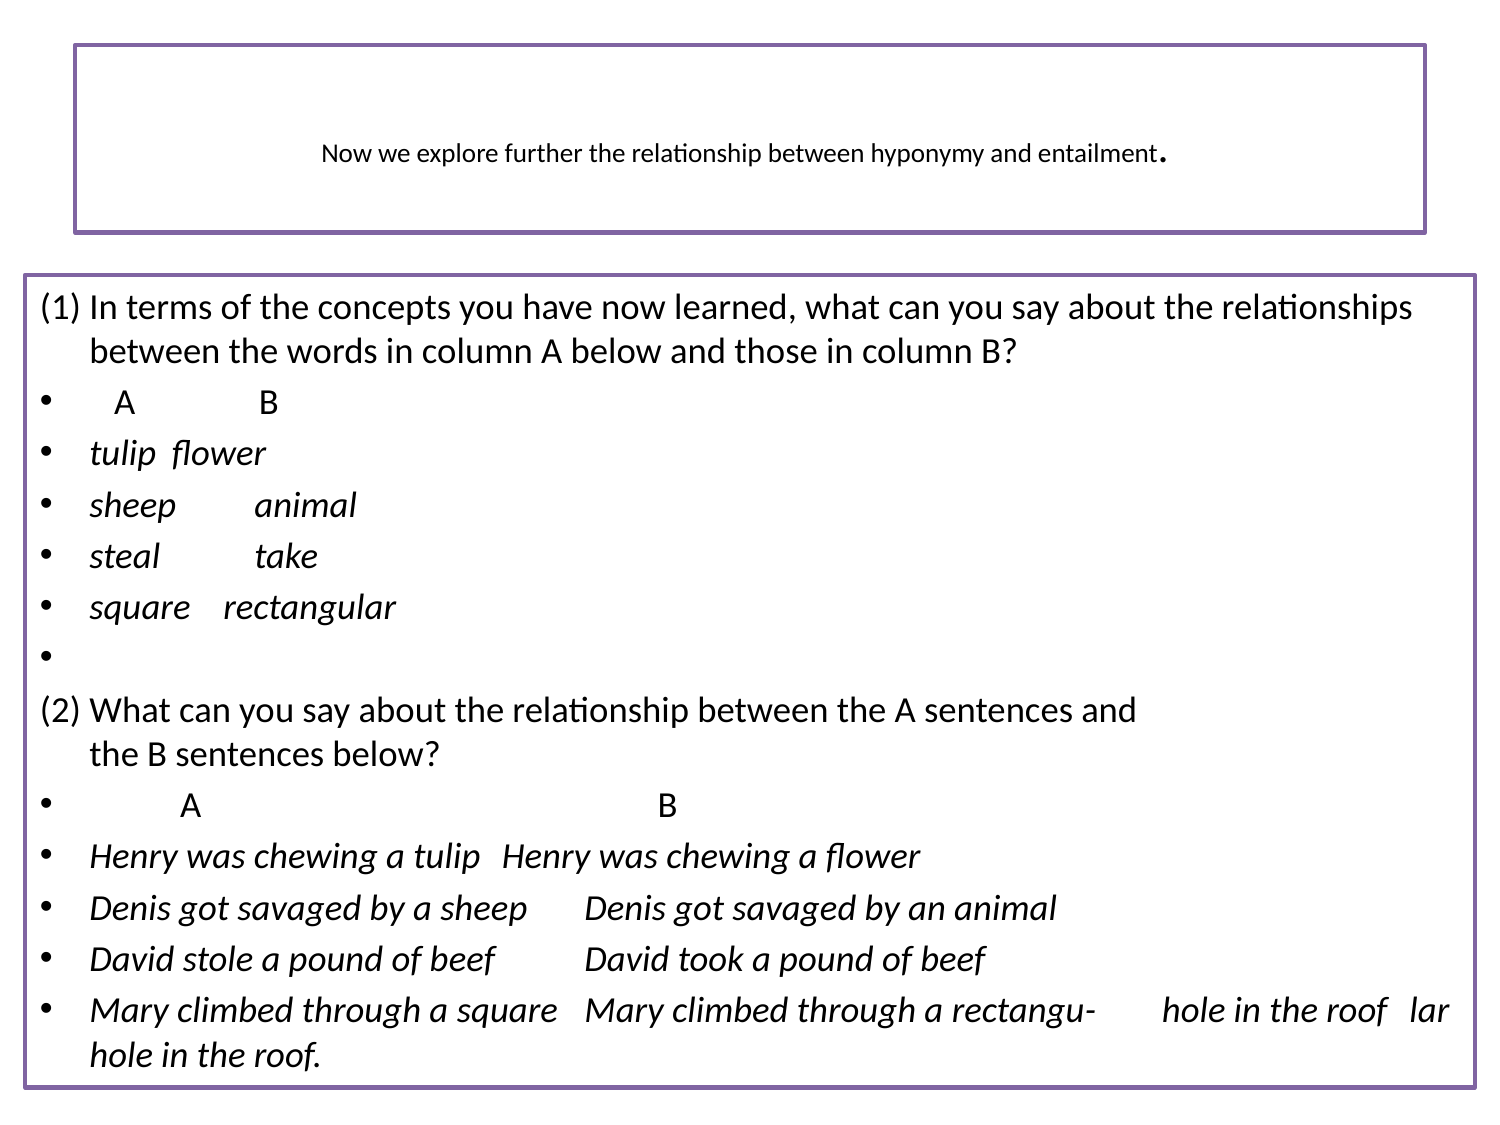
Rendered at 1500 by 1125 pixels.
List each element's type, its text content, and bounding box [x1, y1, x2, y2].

list (1) In terms of the concepts you have now learned, what can you say about the relationships between the words in column A below and those in column B? A B tulip flower sheep animal steal take square rectangular (2) What can you say about the relationship between the A sentences and the B sentences below? A B Henry was chewing a tulip Henry was chewing a flower Denis got savaged by a sheep Denis got savaged by an animal David stole a pound of beef David took a pound of beef Mary climbed through a square Mary climbed through a rectangu- hole in the roof lar hole in the roof. [23, 273, 1477, 1090]
title Now we explore further the relationship between hyponymy and entailment. [73, 43, 1427, 235]
